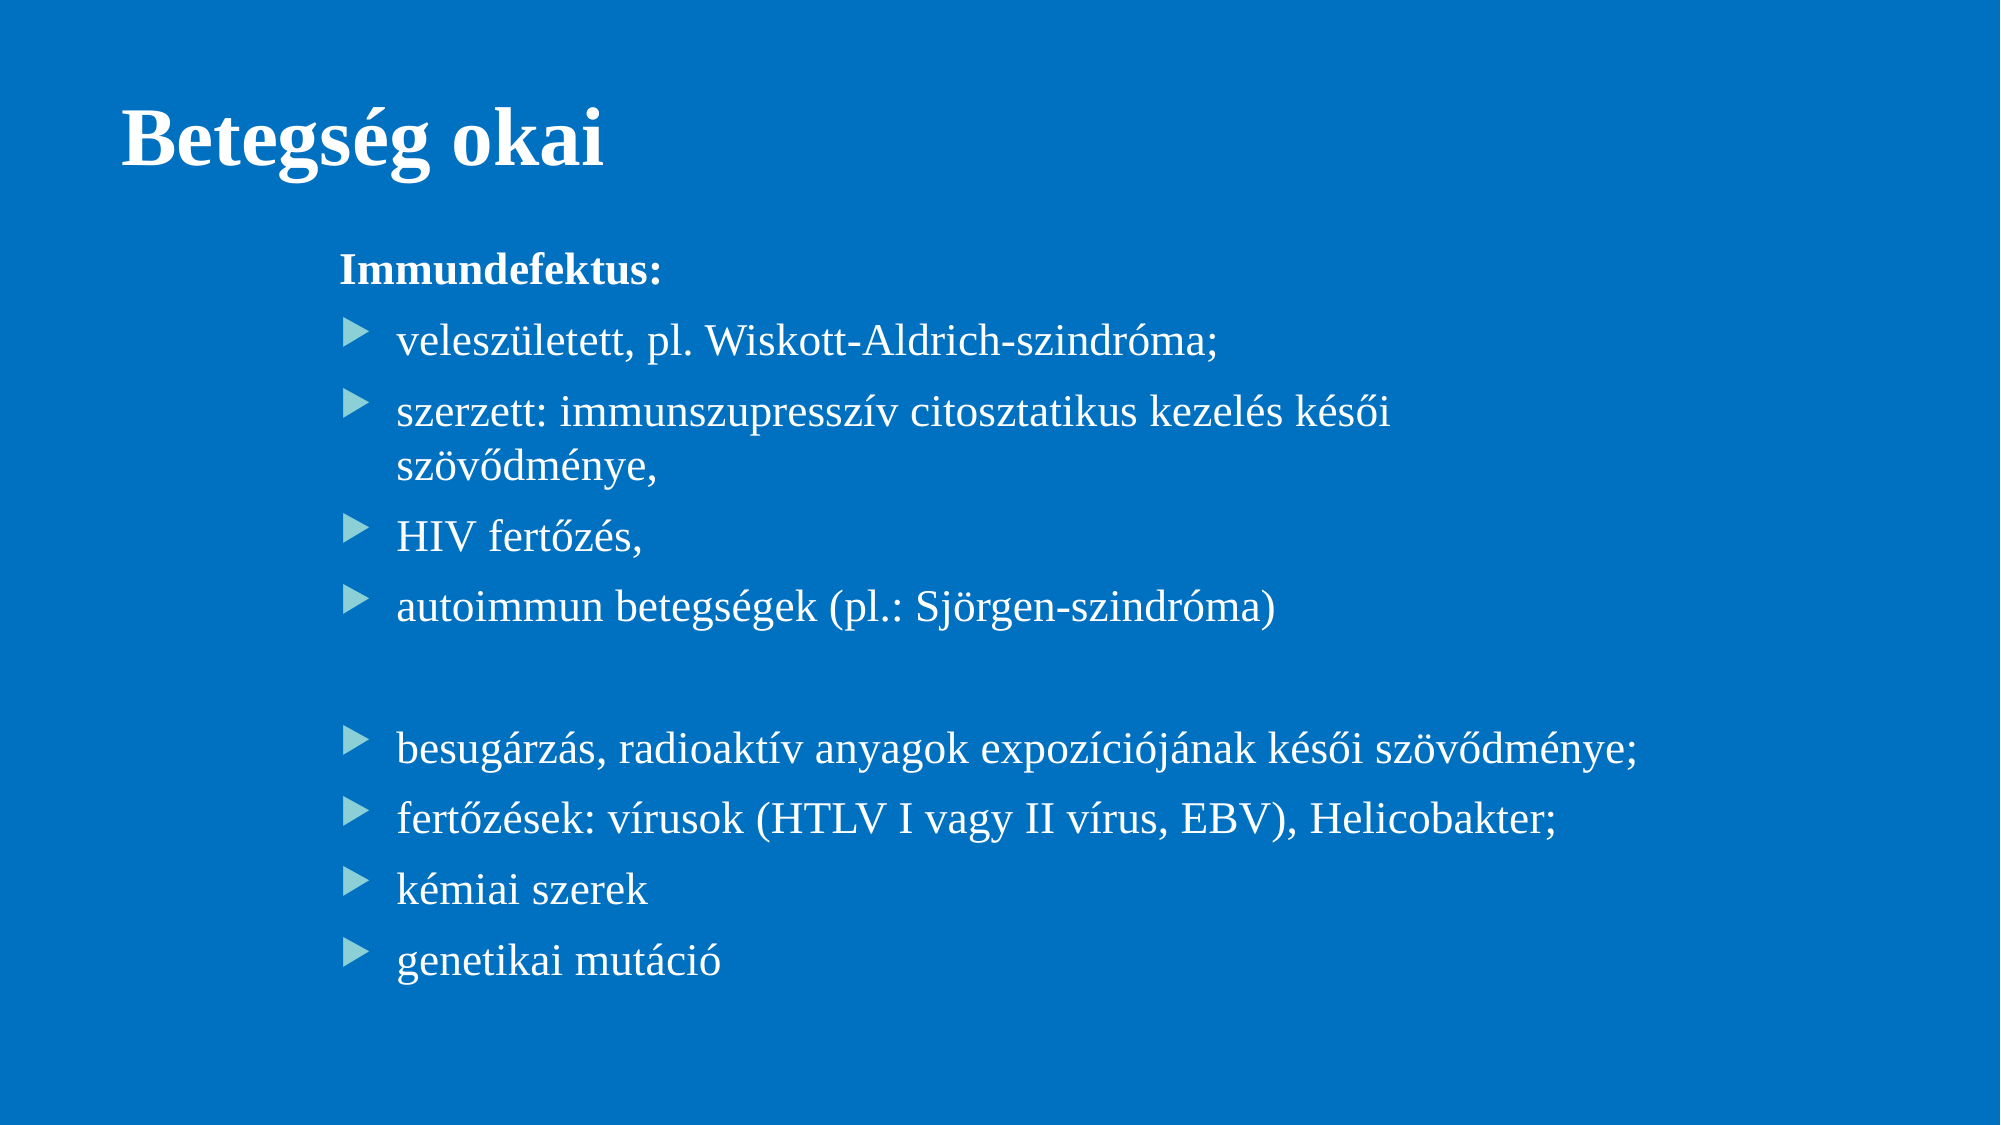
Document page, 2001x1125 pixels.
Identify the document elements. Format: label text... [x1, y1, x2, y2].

list Immundefektus: veleszületett, pl. Wiskott-Aldrich-szindróma; szerzett: immunszupresszív citosztatikus kezelés késői szövődménye, HIV fertőzés, autoimmun betegségek (pl.: Sjörgen-szindróma) besugárzás, radioaktív anyagok expozíciójának késői szövődménye; fertőzések: vírusok (HTLV I vagy II vírus, EBV), Helicobakter; kémiai szerek genetikai mutáció [324, 231, 1675, 1005]
title Betegség okai [106, 74, 1649, 304]
